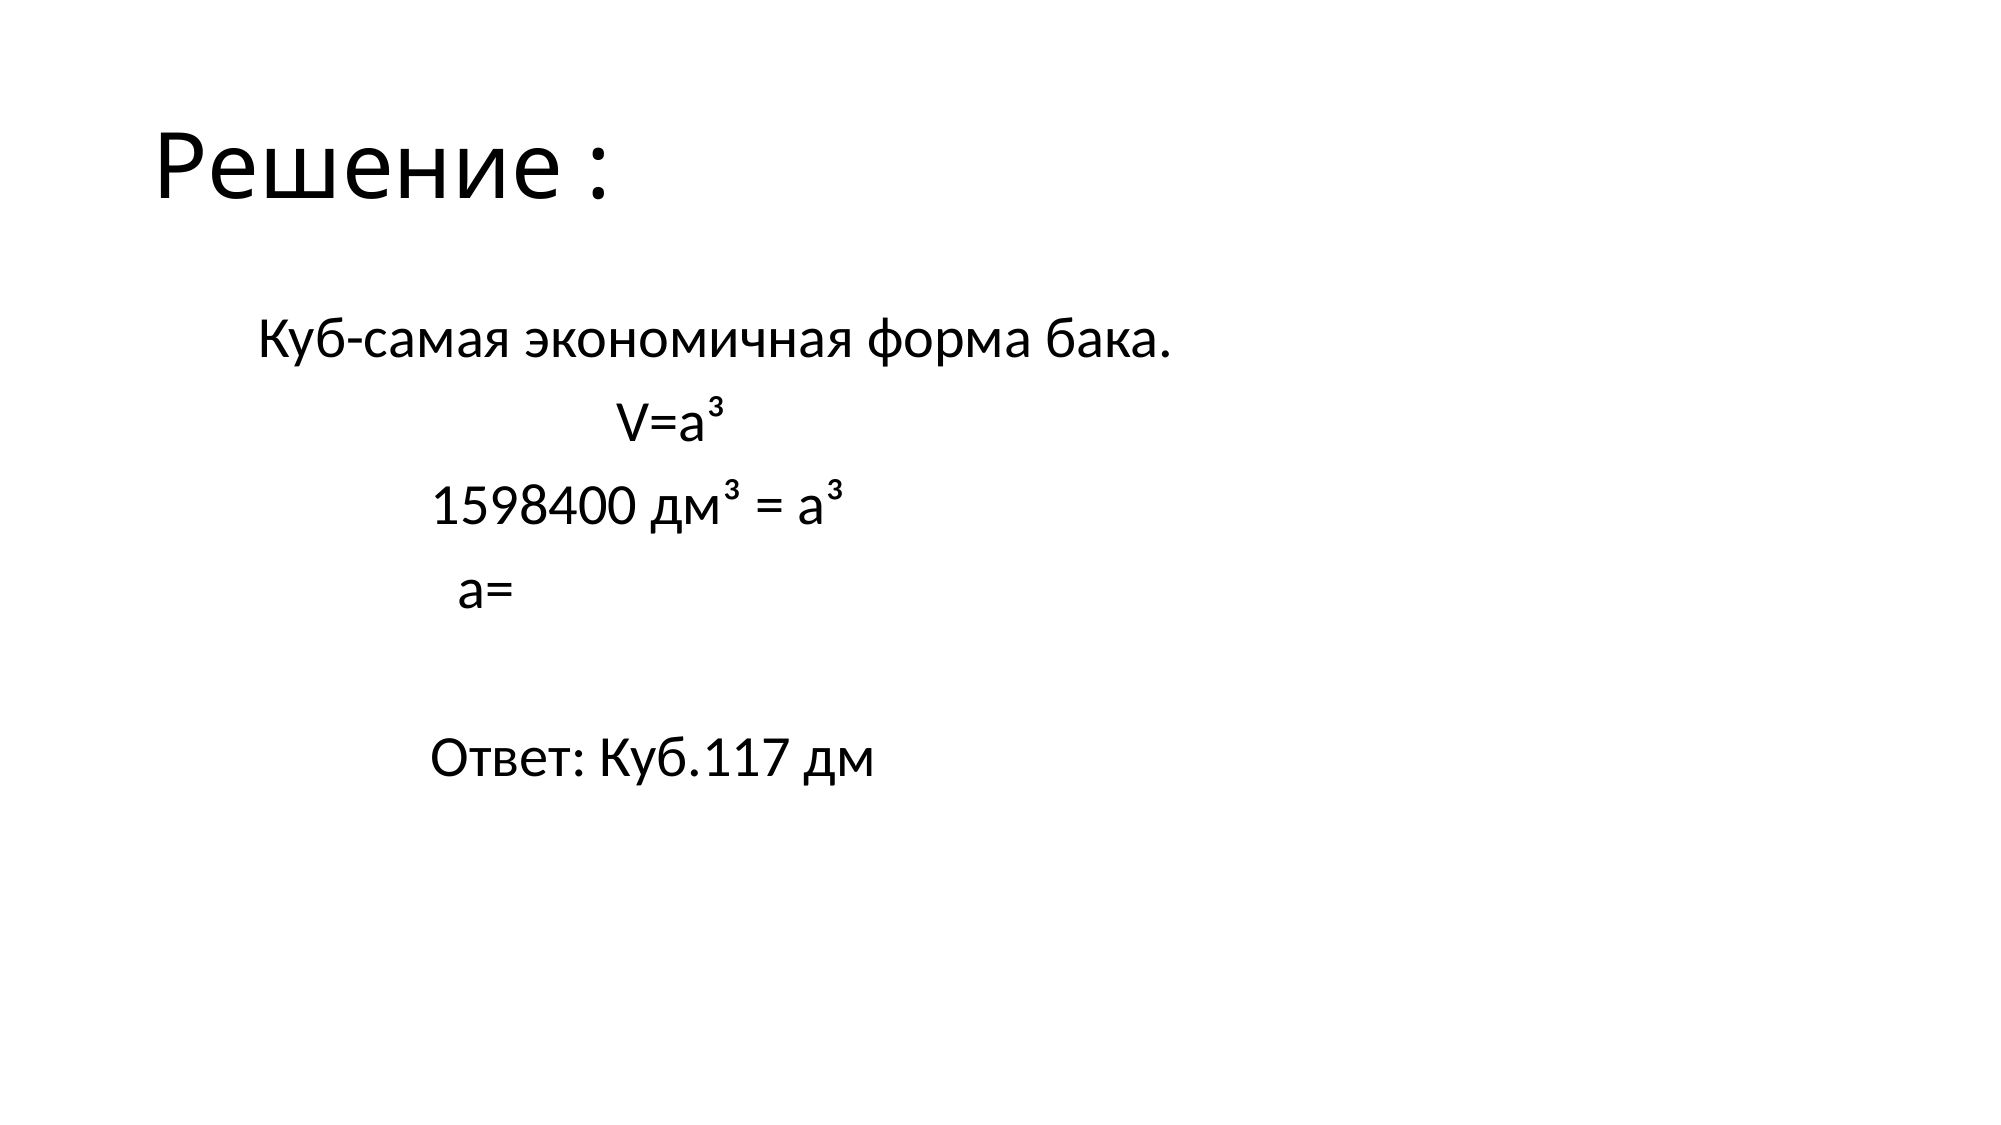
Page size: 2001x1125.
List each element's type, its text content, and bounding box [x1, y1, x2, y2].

title Решение : [137, 59, 1863, 278]
